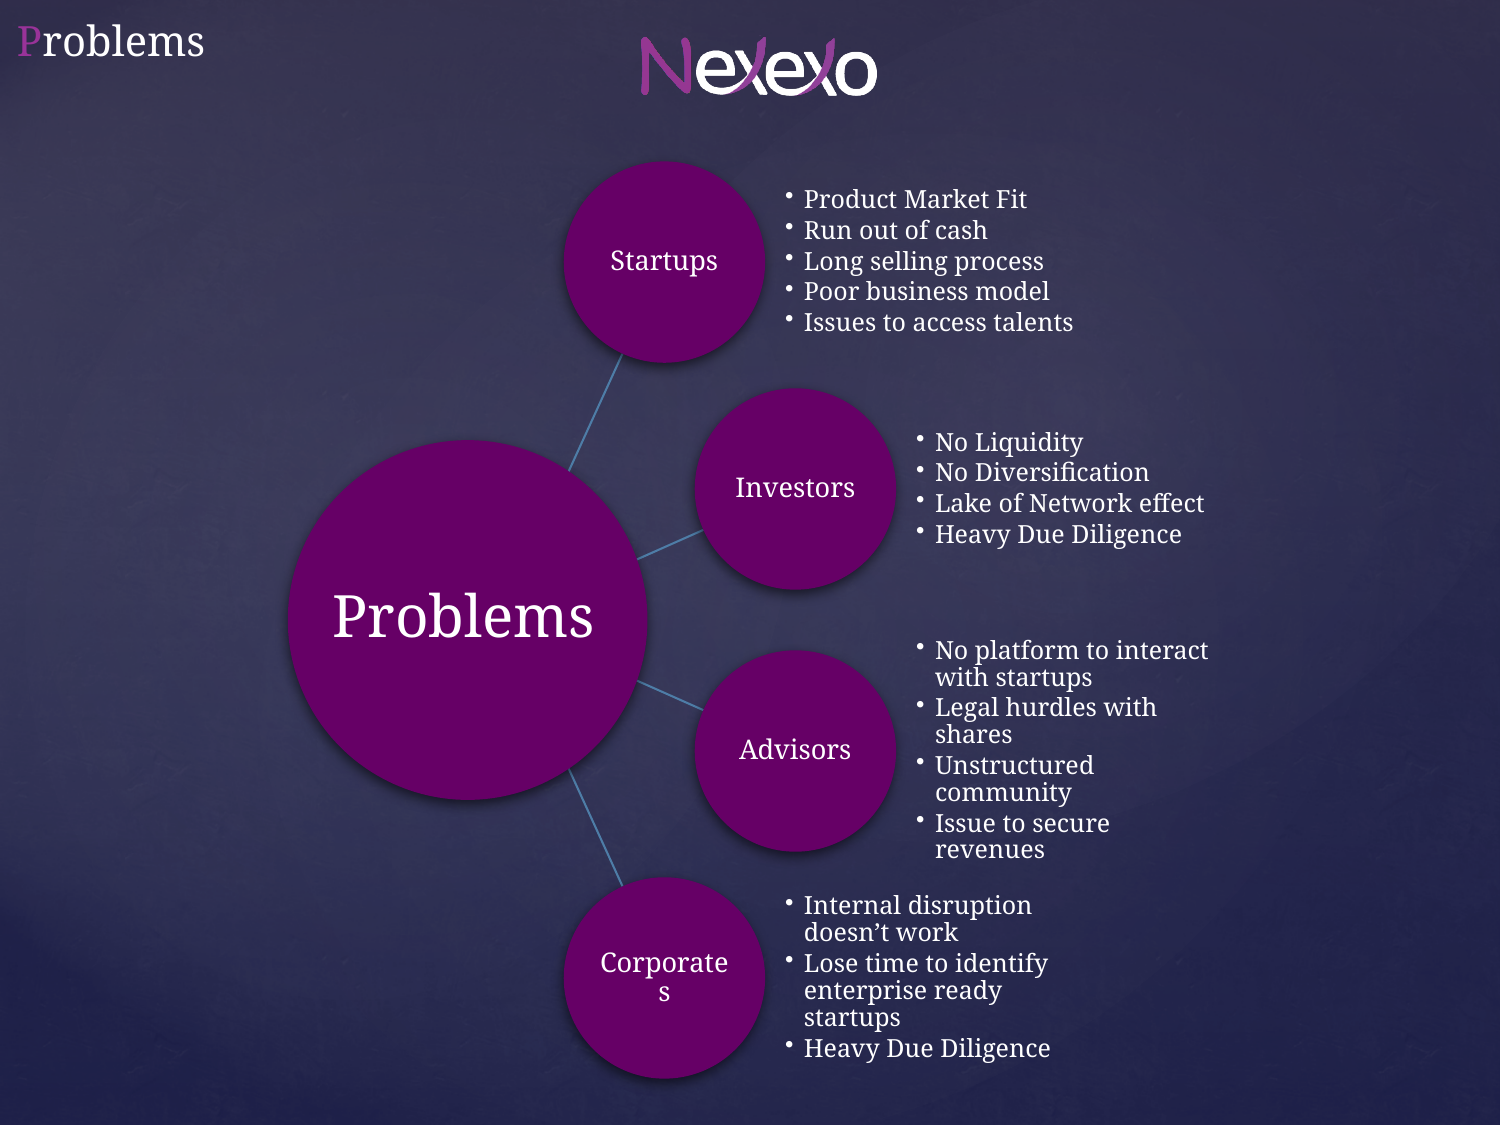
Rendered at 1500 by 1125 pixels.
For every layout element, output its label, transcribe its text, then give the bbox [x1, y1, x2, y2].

picture [576, 17, 912, 160]
text_box Problems [2, 7, 220, 73]
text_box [113, 160, 1459, 1080]
